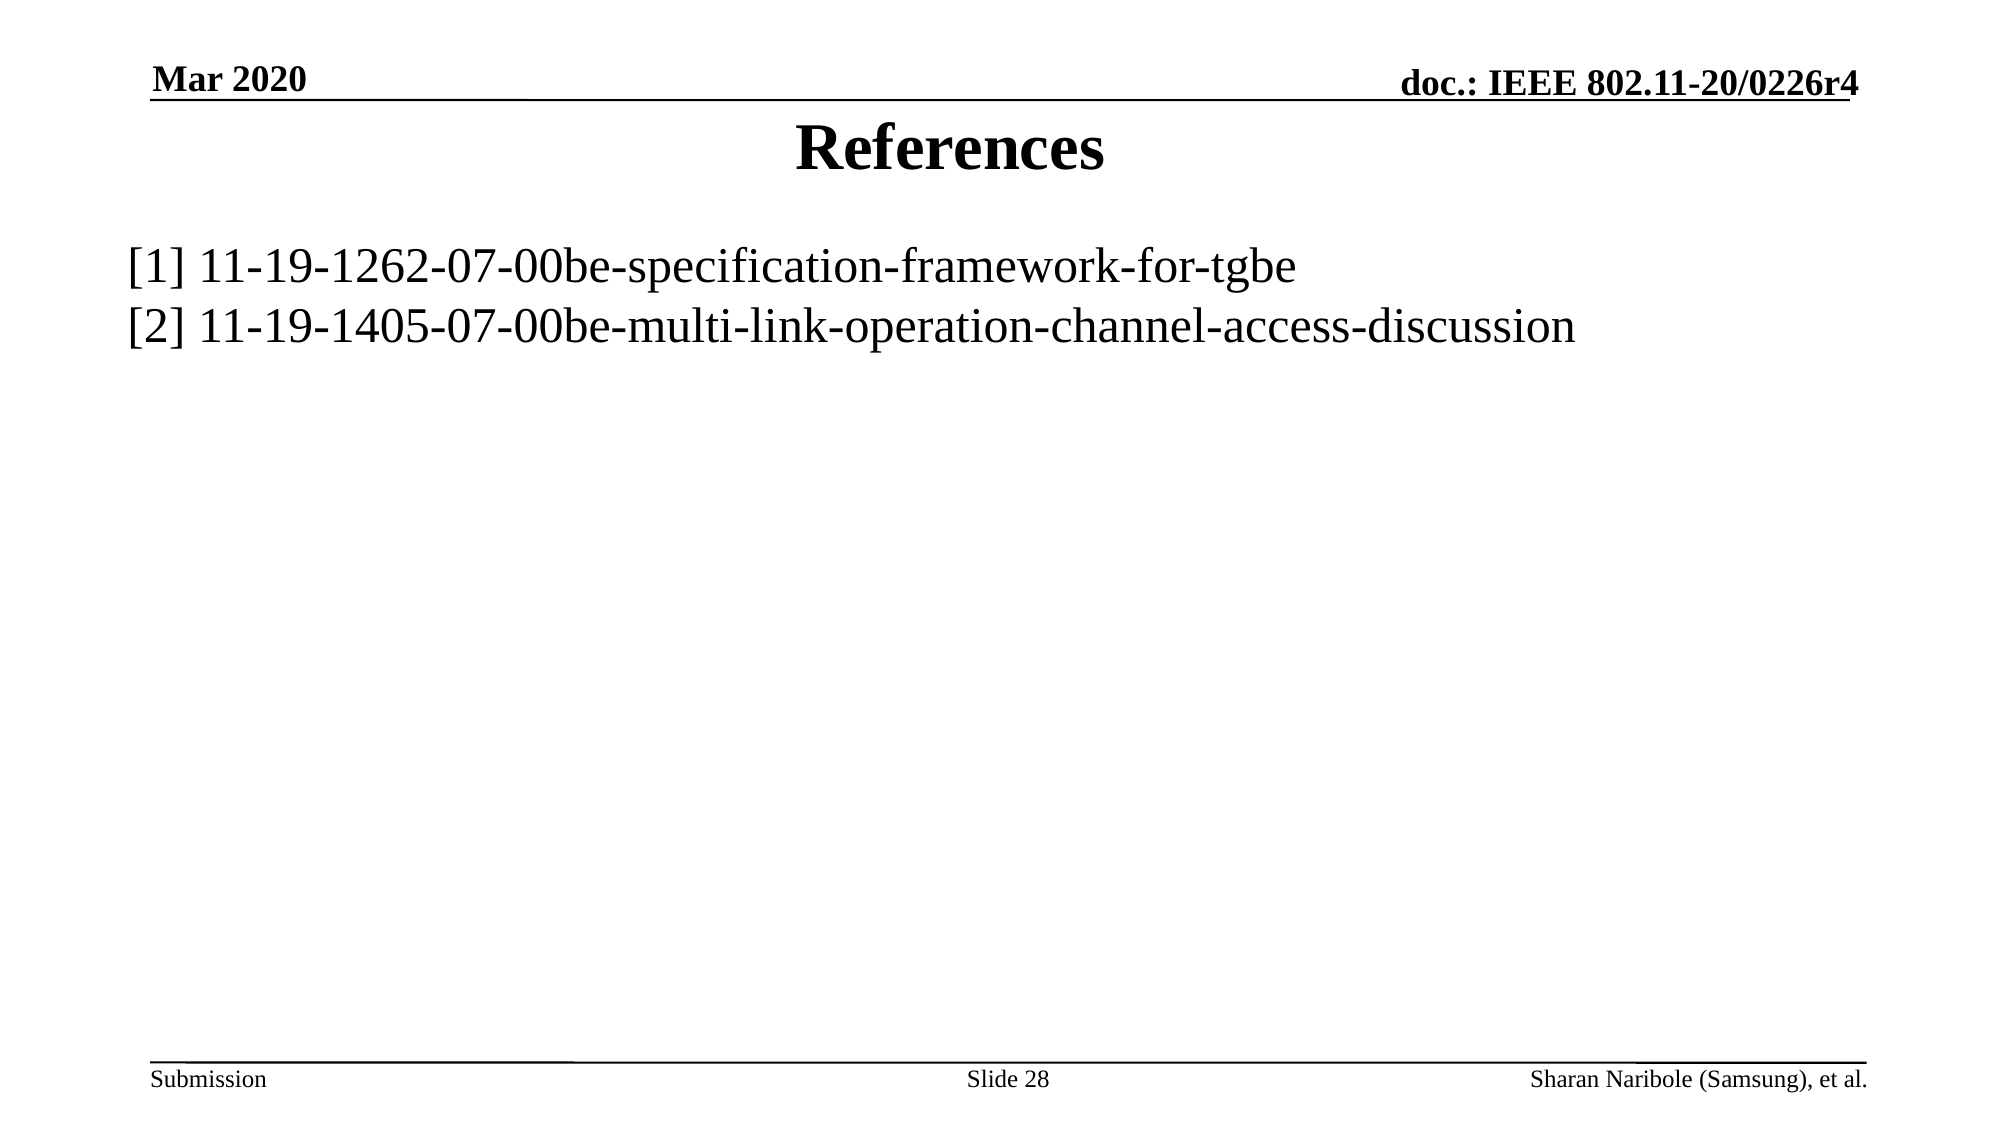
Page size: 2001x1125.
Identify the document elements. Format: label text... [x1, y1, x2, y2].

footer Sharan Naribole (Samsung), et al. [1171, 1061, 1869, 1093]
text_box [1] 11-19-1262-07-00be-specification-framework-for-tgbe [2] 11-19-1405-07-00be-multi-link-operation-channel-access-discussion [112, 224, 1938, 360]
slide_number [152, 54, 563, 100]
title References [100, 55, 1801, 231]
slide_number Slide 28 [950, 1061, 1067, 1123]
